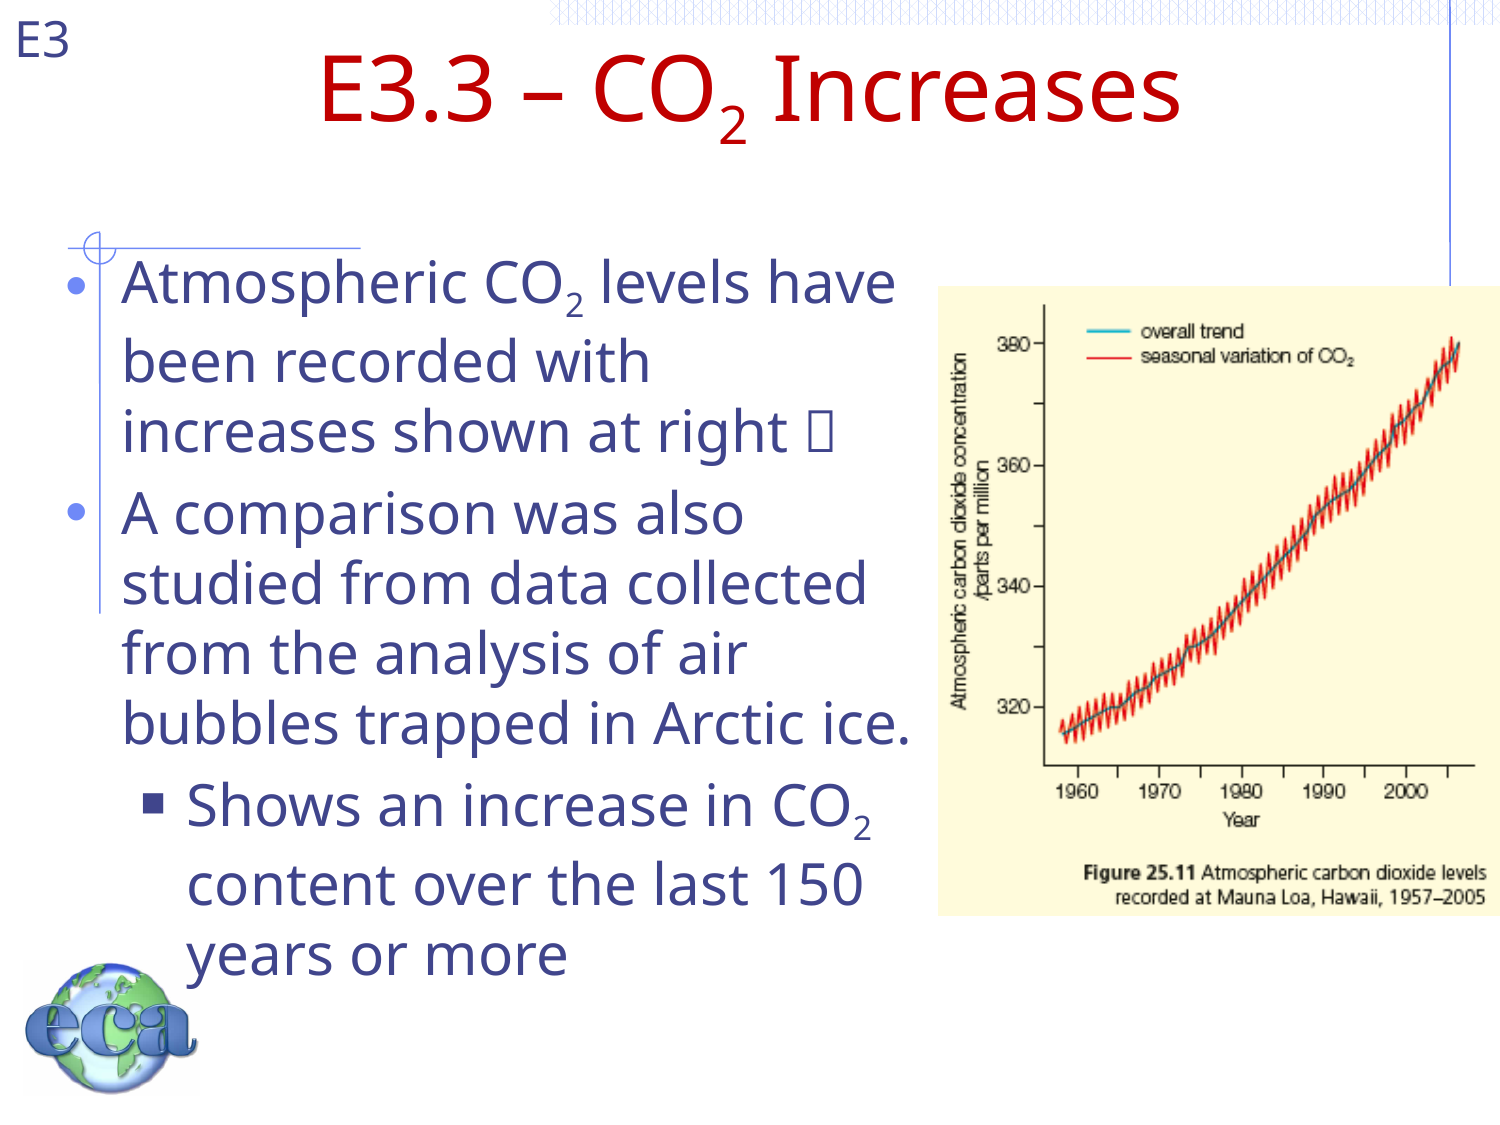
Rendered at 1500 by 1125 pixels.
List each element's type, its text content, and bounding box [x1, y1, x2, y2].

picture [23, 960, 200, 1096]
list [937, 286, 1500, 916]
title E3.3 – CO2 Increases [37, 24, 1463, 163]
text_box Atmospheric CO2 levels have been recorded with increases shown at right  A comparison was also studied from data collected from the analysis of air bubbles trapped in Arctic ice. Shows an increase in CO2 content over the last 150 years or more [49, 237, 939, 965]
